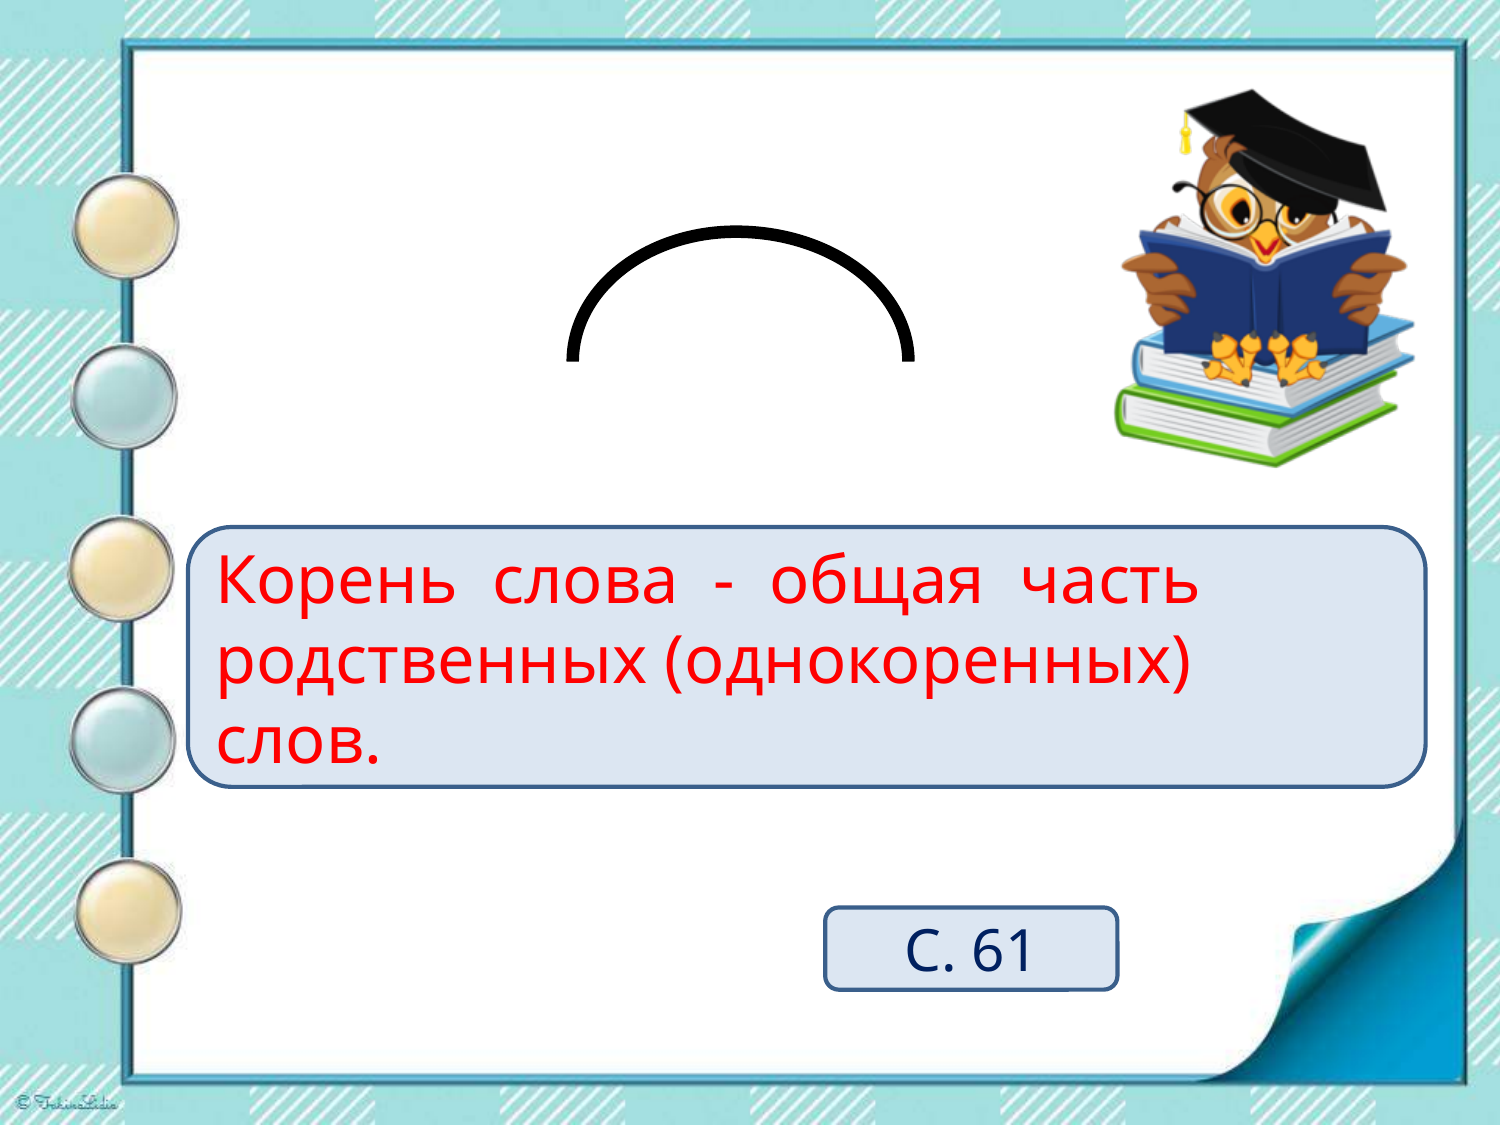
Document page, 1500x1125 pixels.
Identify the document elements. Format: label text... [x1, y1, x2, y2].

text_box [572, 231, 909, 362]
text_box Корень слова - общая часть родственных (однокоренных) слов. [185, 524, 1428, 789]
picture [0, 0, 1500, 1125]
text_box С. 61 [823, 905, 1120, 992]
